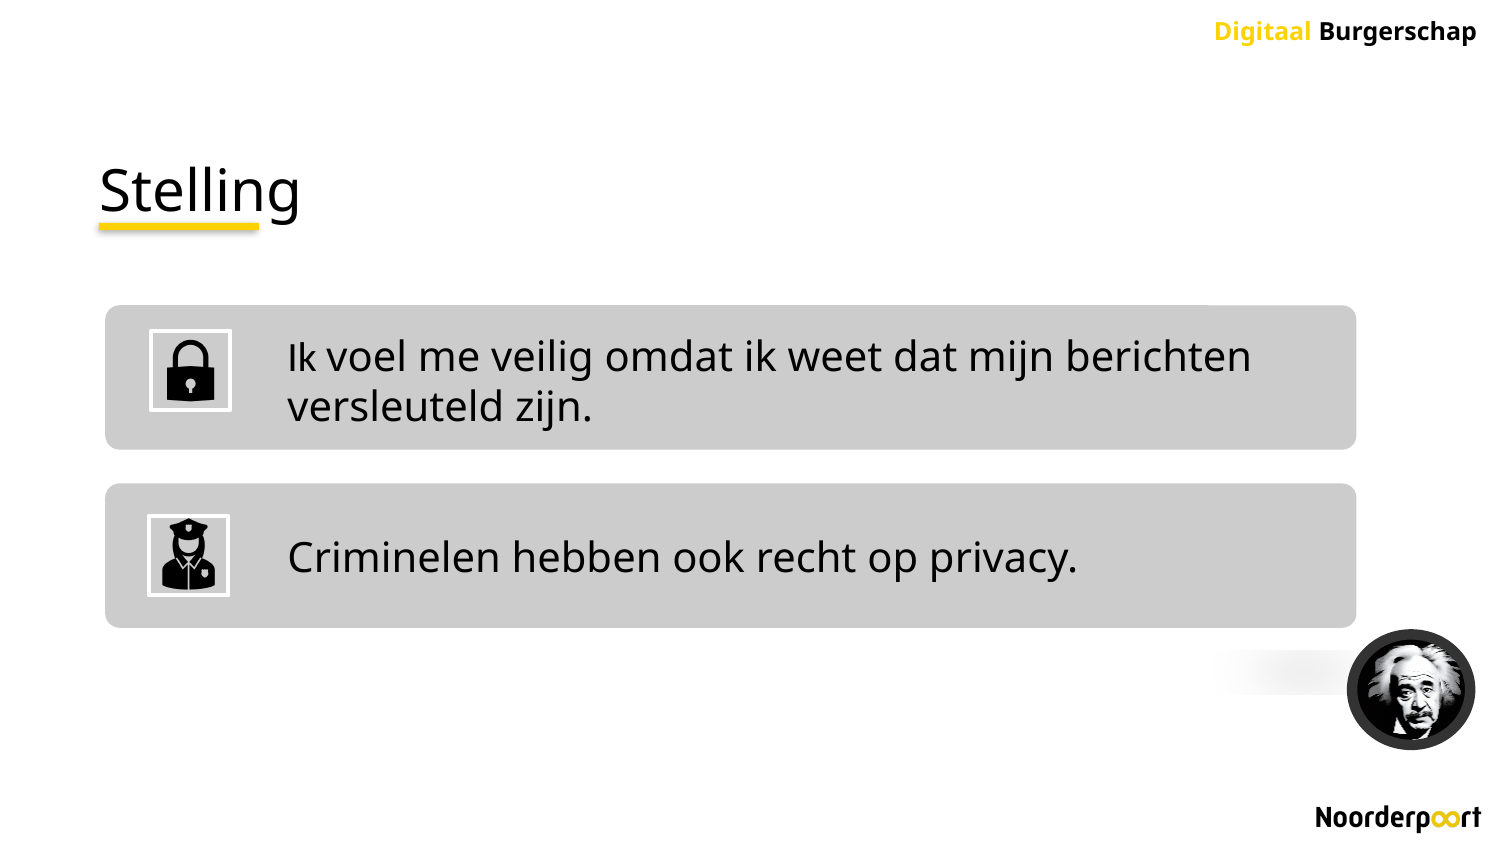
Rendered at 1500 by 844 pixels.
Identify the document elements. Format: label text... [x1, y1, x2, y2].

text_box Stelling [84, 145, 696, 231]
text_box [98, 222, 260, 231]
picture [1351, 634, 1471, 746]
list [104, 259, 1357, 677]
picture [1315, 804, 1482, 835]
text_box Digitaal Burgerschap [1199, 8, 1500, 54]
